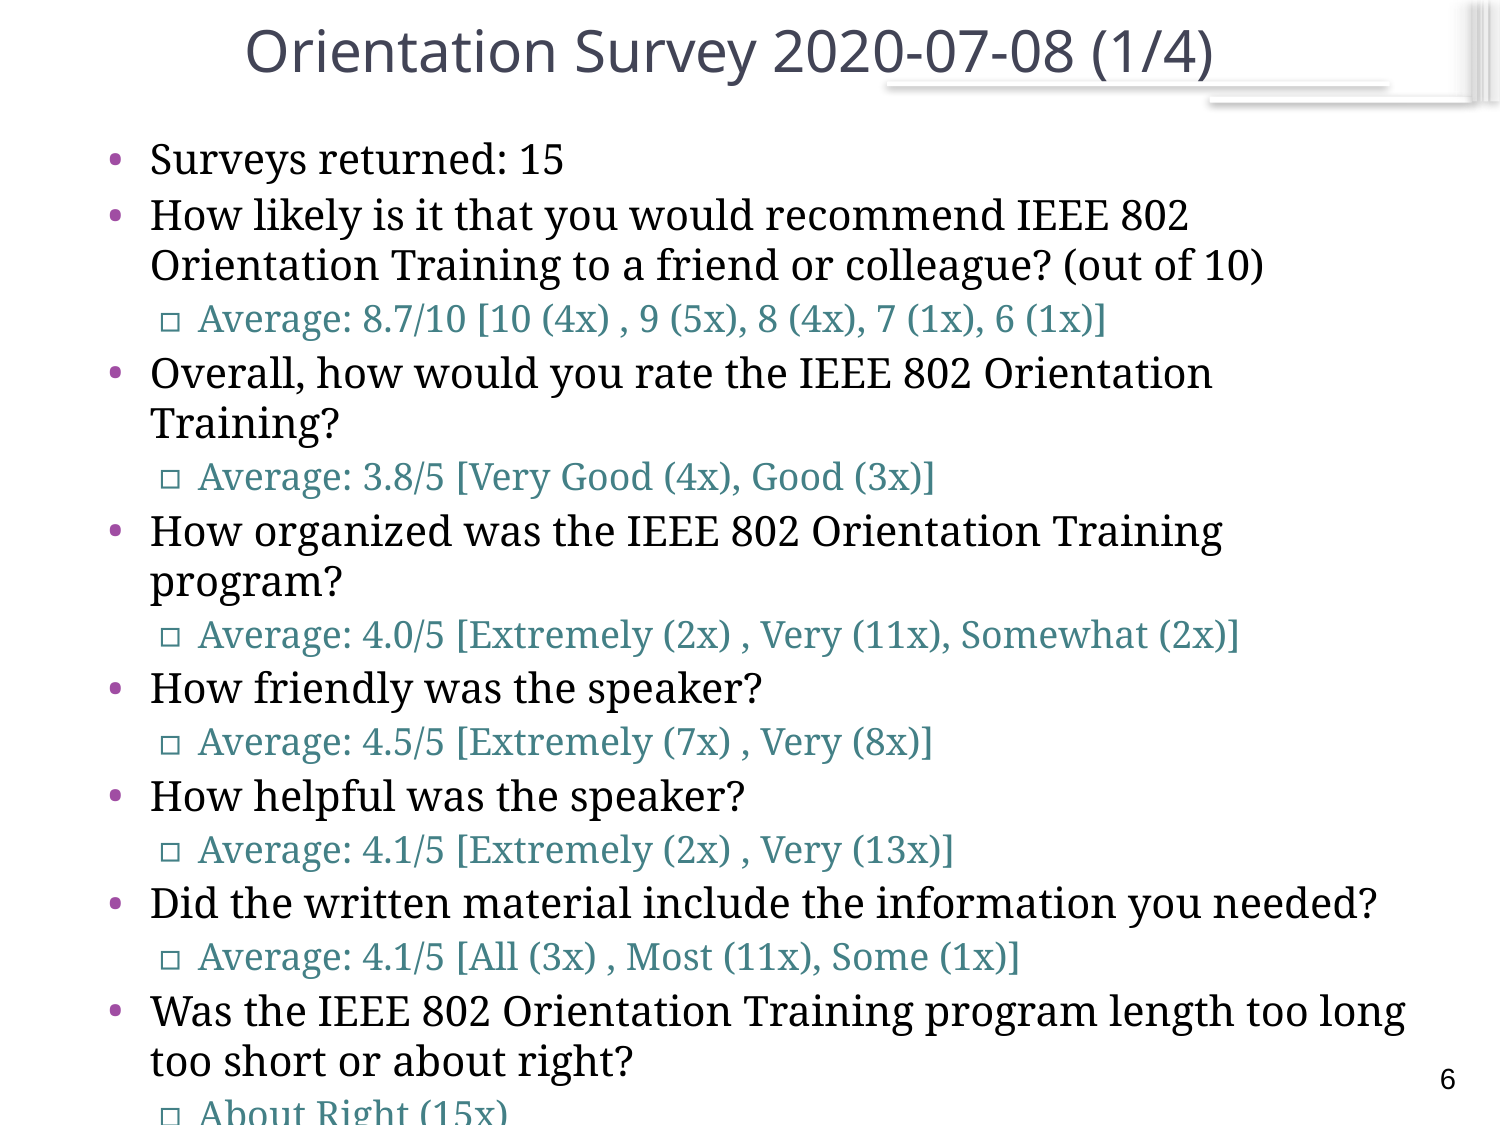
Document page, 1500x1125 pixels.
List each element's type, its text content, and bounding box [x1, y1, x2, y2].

list Surveys returned: 15 How likely is it that you would recommend IEEE 802 Orientation Training to a friend or colleague? (out of 10) Average: 8.7/10 [10 (4x) , 9 (5x), 8 (4x), 7 (1x), 6 (1x)] Overall, how would you rate the IEEE 802 Orientation Training? Average: 3.8/5 [Very Good (4x), Good (3x)] How organized was the IEEE 802 Orientation Training program? Average: 4.0/5 [Extremely (2x) , Very (11x), Somewhat (2x)] How friendly was the speaker? Average: 4.5/5 [Extremely (7x) , Very (8x)] How helpful was the speaker? Average: 4.1/5 [Extremely (2x) , Very (13x)] Did the written material include the information you needed? Average: 4.1/5 [All (3x) , Most (11x), Some (1x)] Was the IEEE 802 Orientation Training program length too long too short or about right? About Right (15x) [75, 125, 1425, 1072]
title Orientation Survey 2020-07-08 (1/4) [0, 7, 1459, 126]
